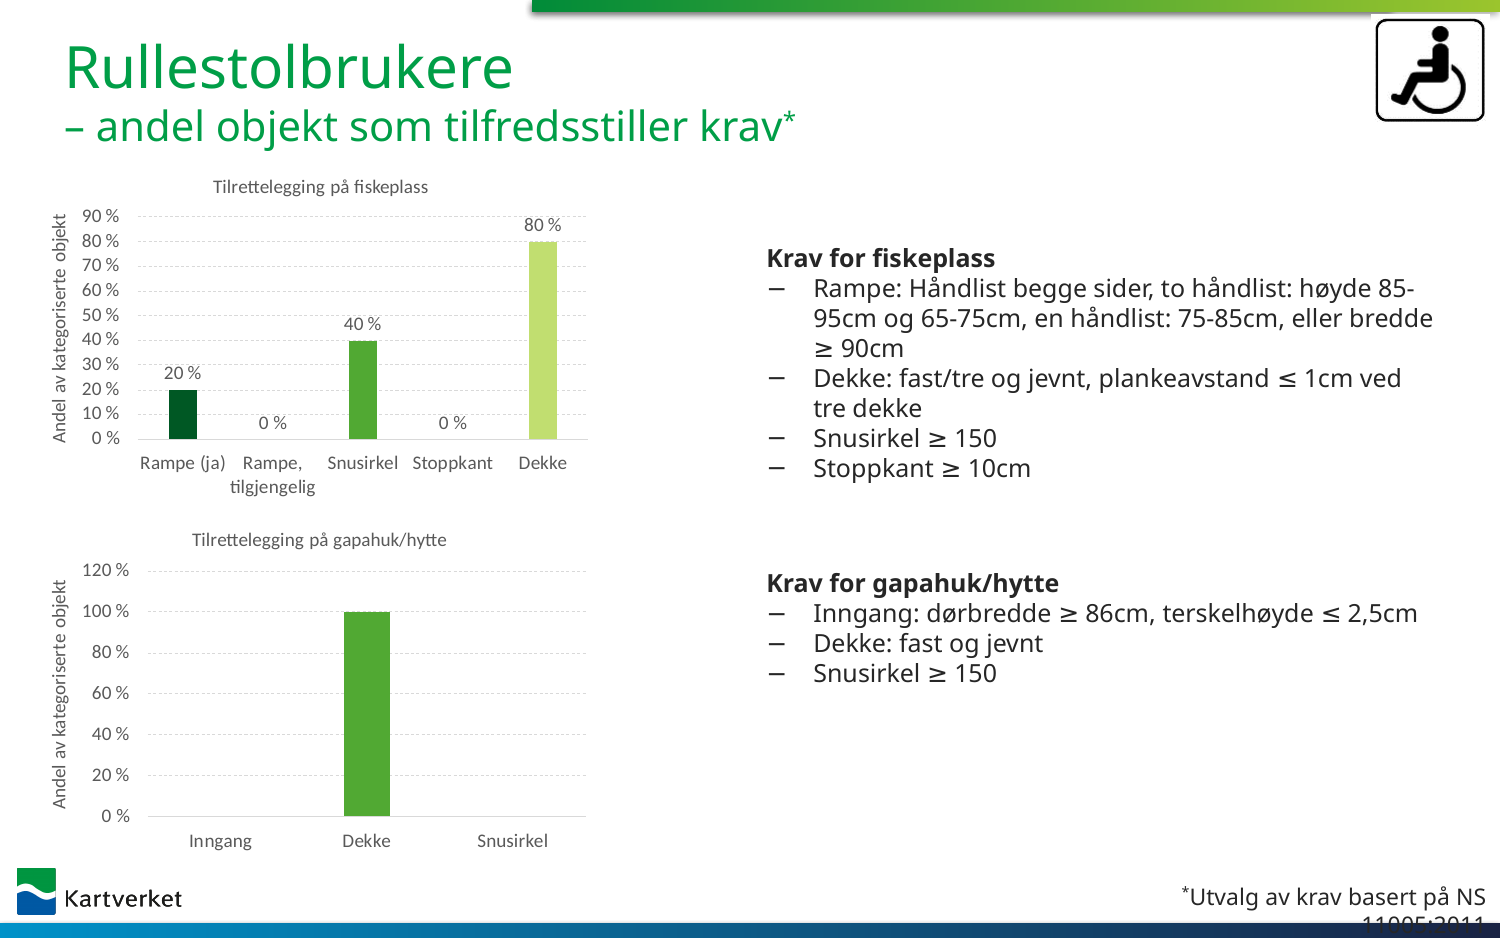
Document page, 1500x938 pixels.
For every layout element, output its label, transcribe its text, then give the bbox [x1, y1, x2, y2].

text_box Krav for fiskeplass Rampe: Håndlist begge sider, to håndlist: høyde 85-95cm og 65-75cm, en håndlist: 75-85cm, eller bredde ≥ 90cm Dekke: fast/tre og jevnt, plankeavstand ≤ 1cm ved tre dekke Snusirkel ≥ 150 Stoppkant ≥ 10cm [751, 235, 1452, 490]
picture [1371, 13, 1491, 127]
picture [41, 166, 599, 505]
text_box *Utvalg av krav basert på NS 11005:2011 [1068, 873, 1500, 938]
text_box Krav for gapahuk/hytte Inngang: dørbredde ≥ 86cm, terskelhøyde ≤ 2,5cm Dekke: fast og jevnt Snusirkel ≥ 150 [751, 560, 1452, 695]
text_box Rullestolbrukere – andel objekt som tilfredsstiller krav* [49, 29, 1431, 158]
picture [41, 520, 597, 859]
